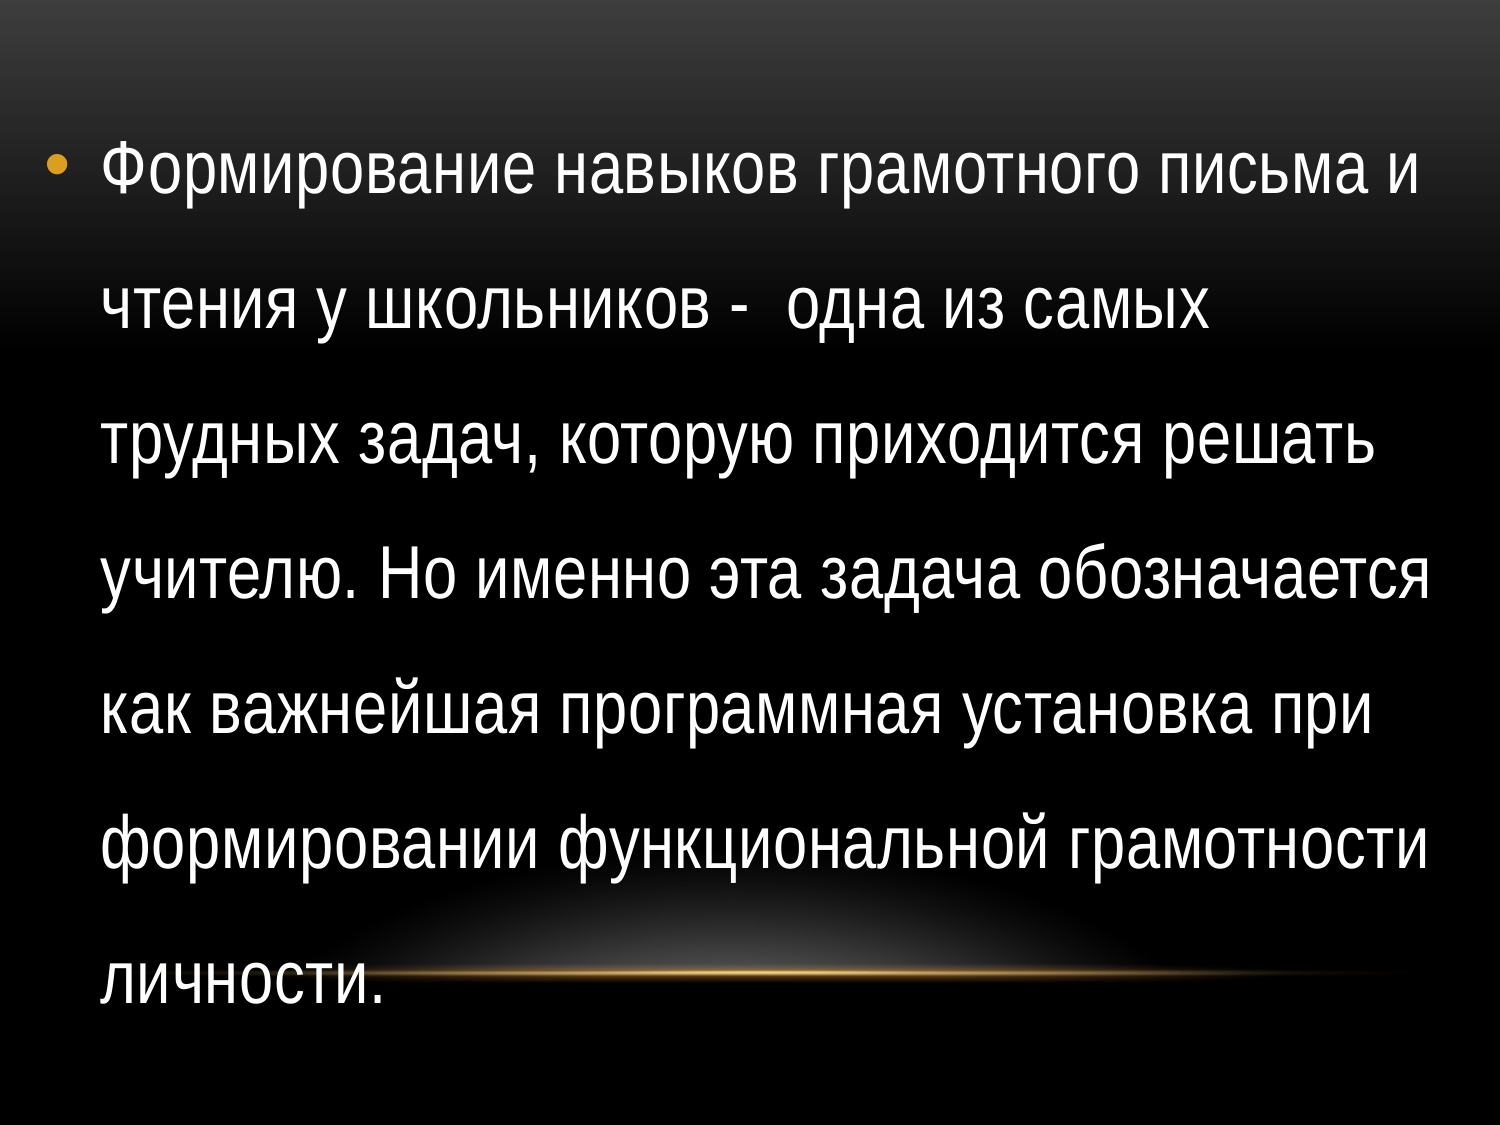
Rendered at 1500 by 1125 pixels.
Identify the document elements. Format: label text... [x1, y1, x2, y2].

picture [0, 0, 1500, 1125]
list Формирование навыков грамотного письма и чтения у школьников - одна из самых трудных задач, которую приходится решать учителю. Но именно эта задача обозначается как важнейшая программная установка при формировании функциональной грамотности личности. [29, 66, 1465, 1035]
